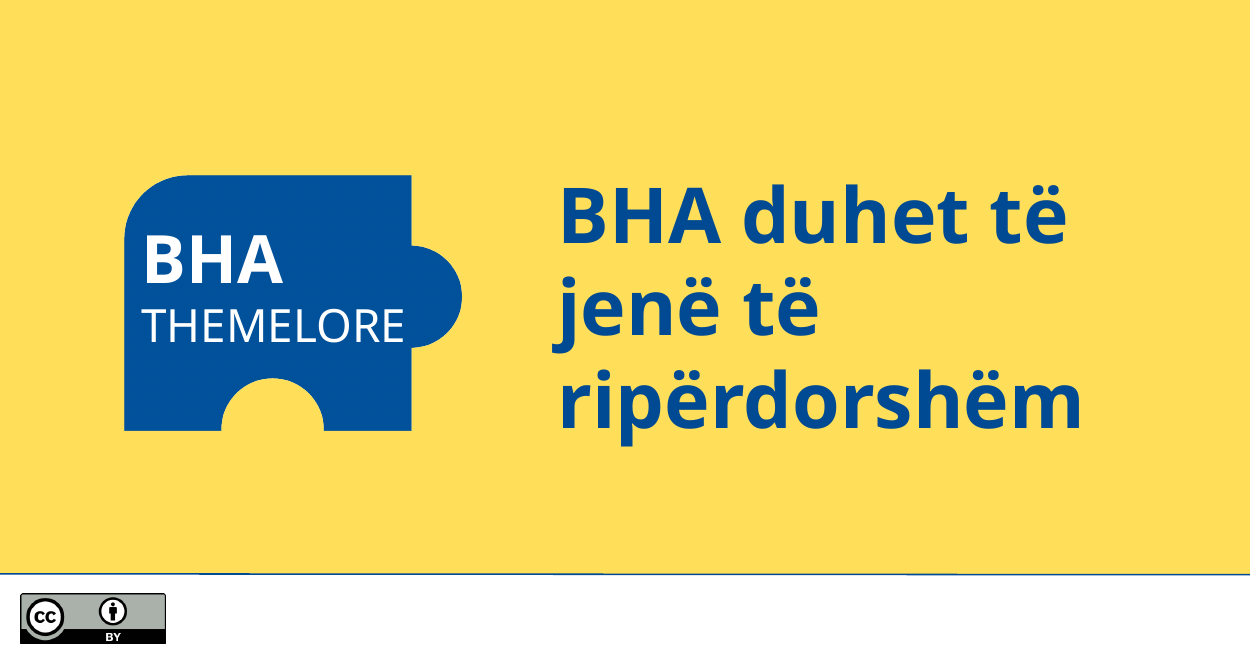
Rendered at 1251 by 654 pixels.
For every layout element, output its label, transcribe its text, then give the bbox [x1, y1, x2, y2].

picture [124, 174, 462, 432]
picture [20, 592, 166, 645]
text_box BHA THEMELORE [466, 202, 706, 367]
text_box BHA duhet të jenë të ripërdorshëm [545, 154, 1202, 456]
text_box [0, 582, 1250, 654]
